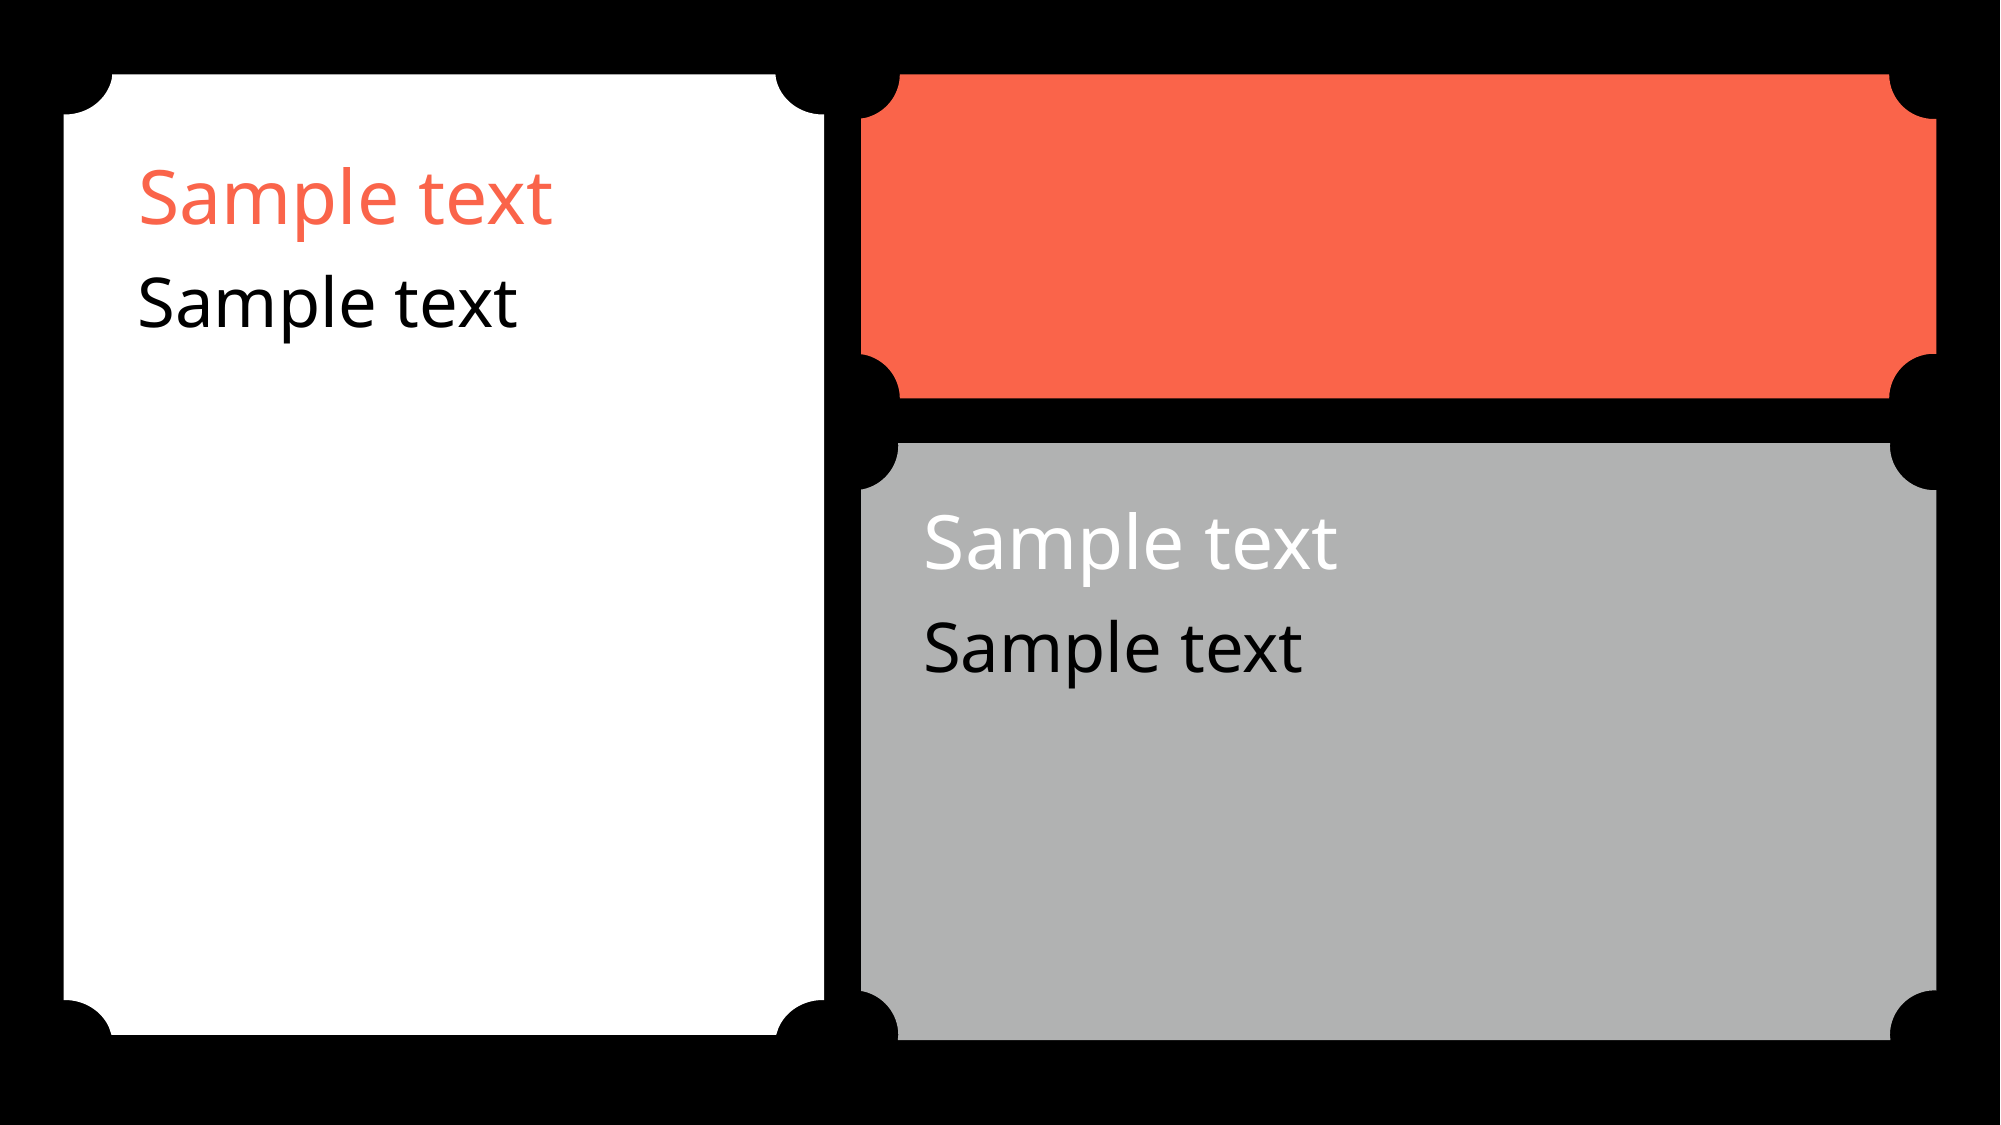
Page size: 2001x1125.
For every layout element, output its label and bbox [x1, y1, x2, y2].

text_box [859, 72, 1938, 401]
text_box [860, 442, 1937, 1041]
text_box [63, 73, 825, 1036]
